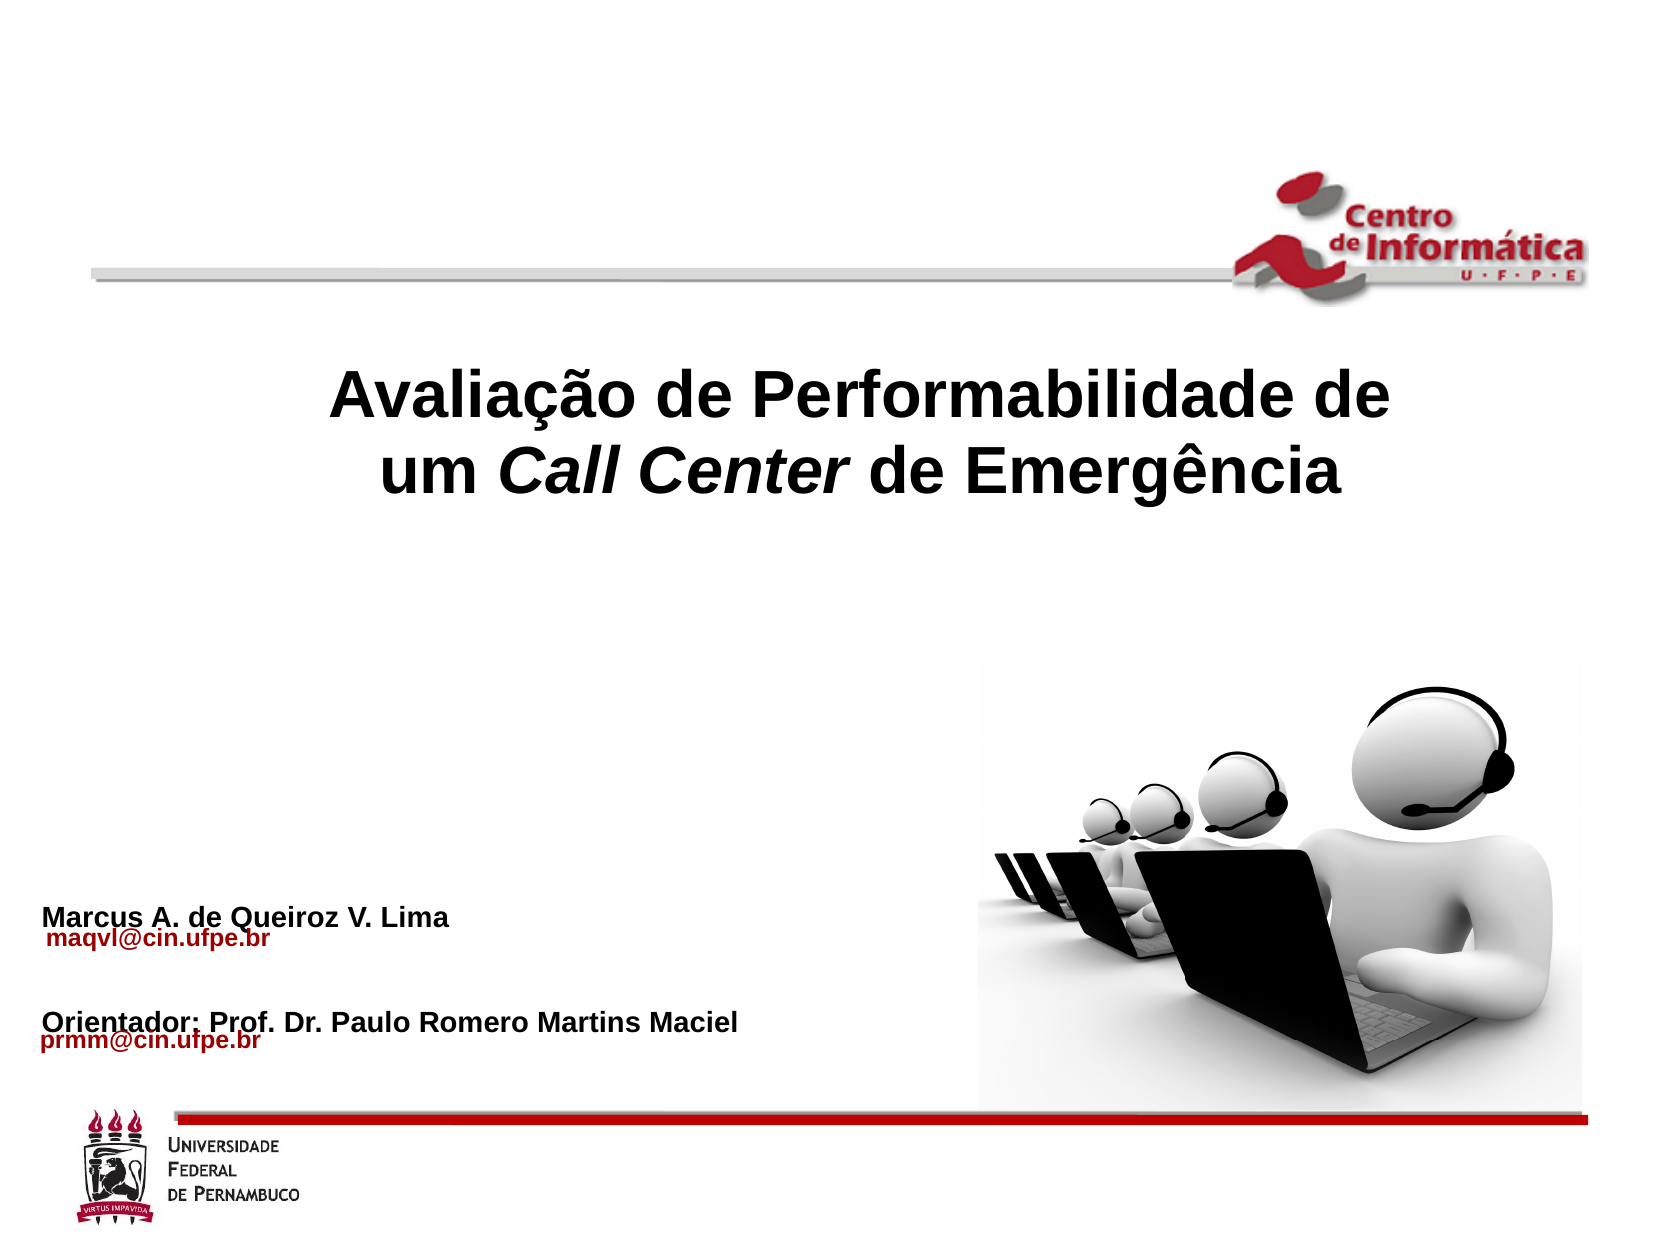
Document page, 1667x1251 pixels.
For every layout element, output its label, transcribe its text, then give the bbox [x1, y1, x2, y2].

text_box Marcus A. de Queiroz V. Lima Orientador: Prof. Dr. Paulo Romero Martins Maciel [41, 880, 763, 1035]
picture [65, 1096, 352, 1246]
picture [978, 662, 1583, 1110]
text_box Avaliação de Performabilidade de um Call Center de Emergência [100, 356, 1621, 602]
text_box maqvl@cin.ufpe.br [31, 916, 286, 960]
picture [1232, 169, 1589, 307]
text_box prmm@cin.ufpe.br [24, 1018, 277, 1062]
